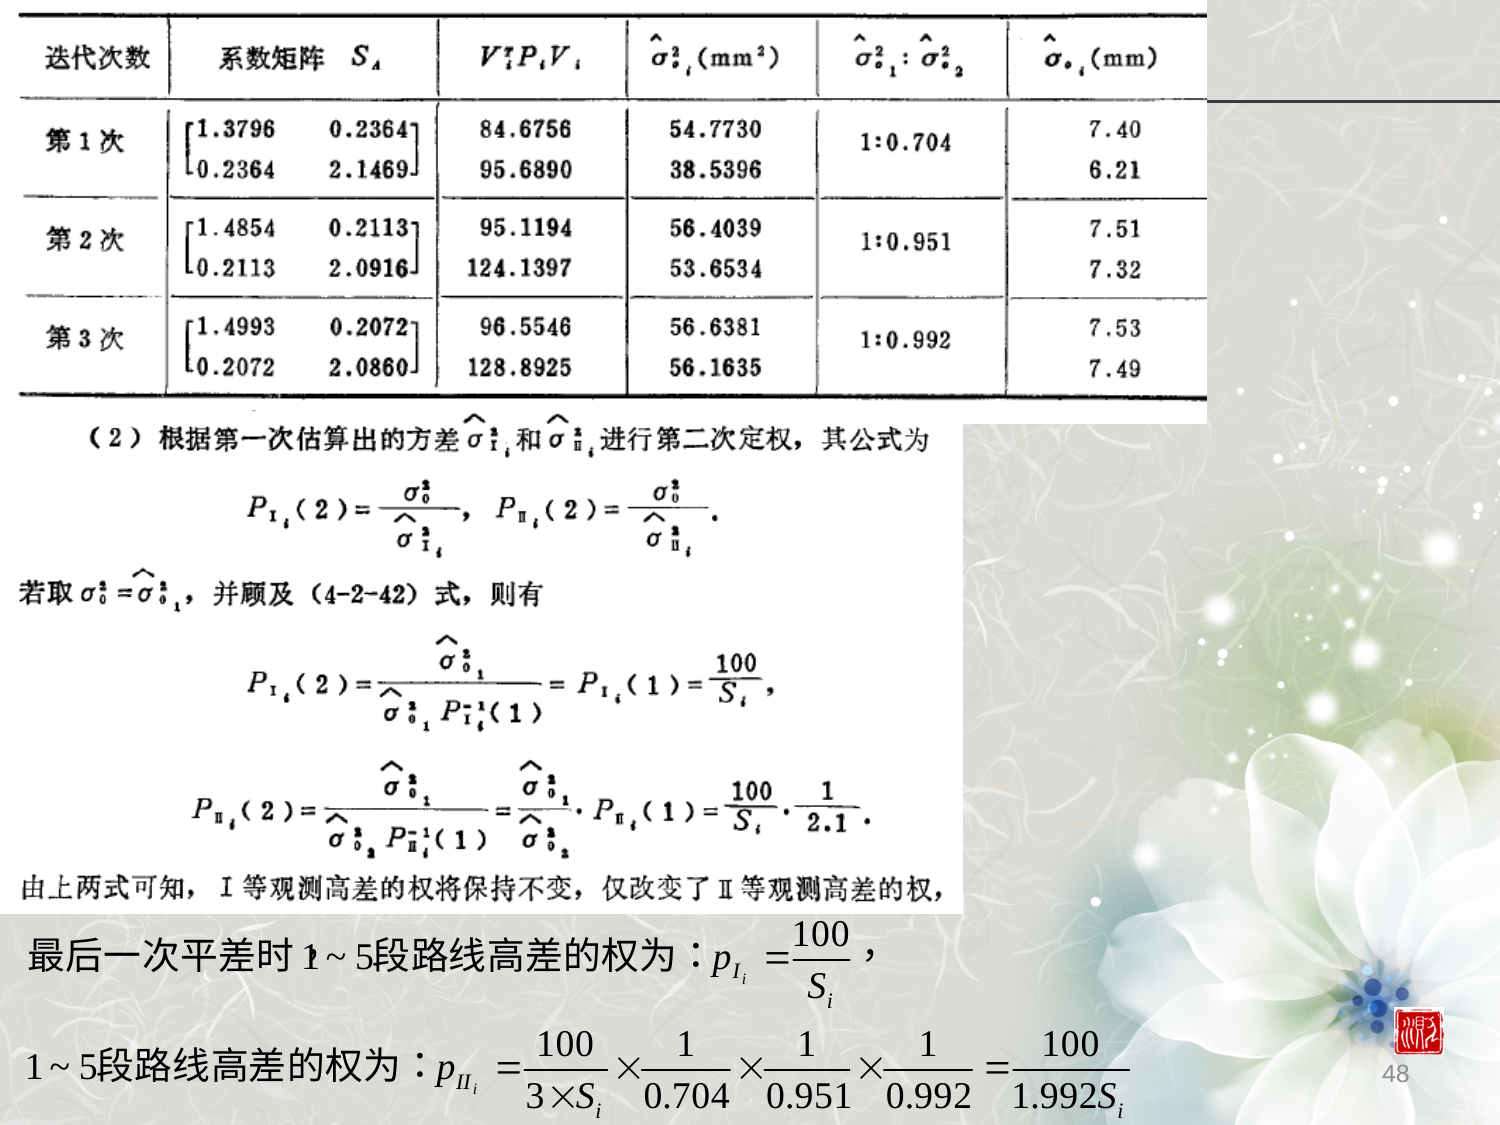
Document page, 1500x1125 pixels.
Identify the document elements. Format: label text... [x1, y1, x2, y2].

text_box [23, 910, 1138, 1125]
slide_number 48 [1142, 1042, 1425, 1103]
picture [0, 0, 1500, 1125]
